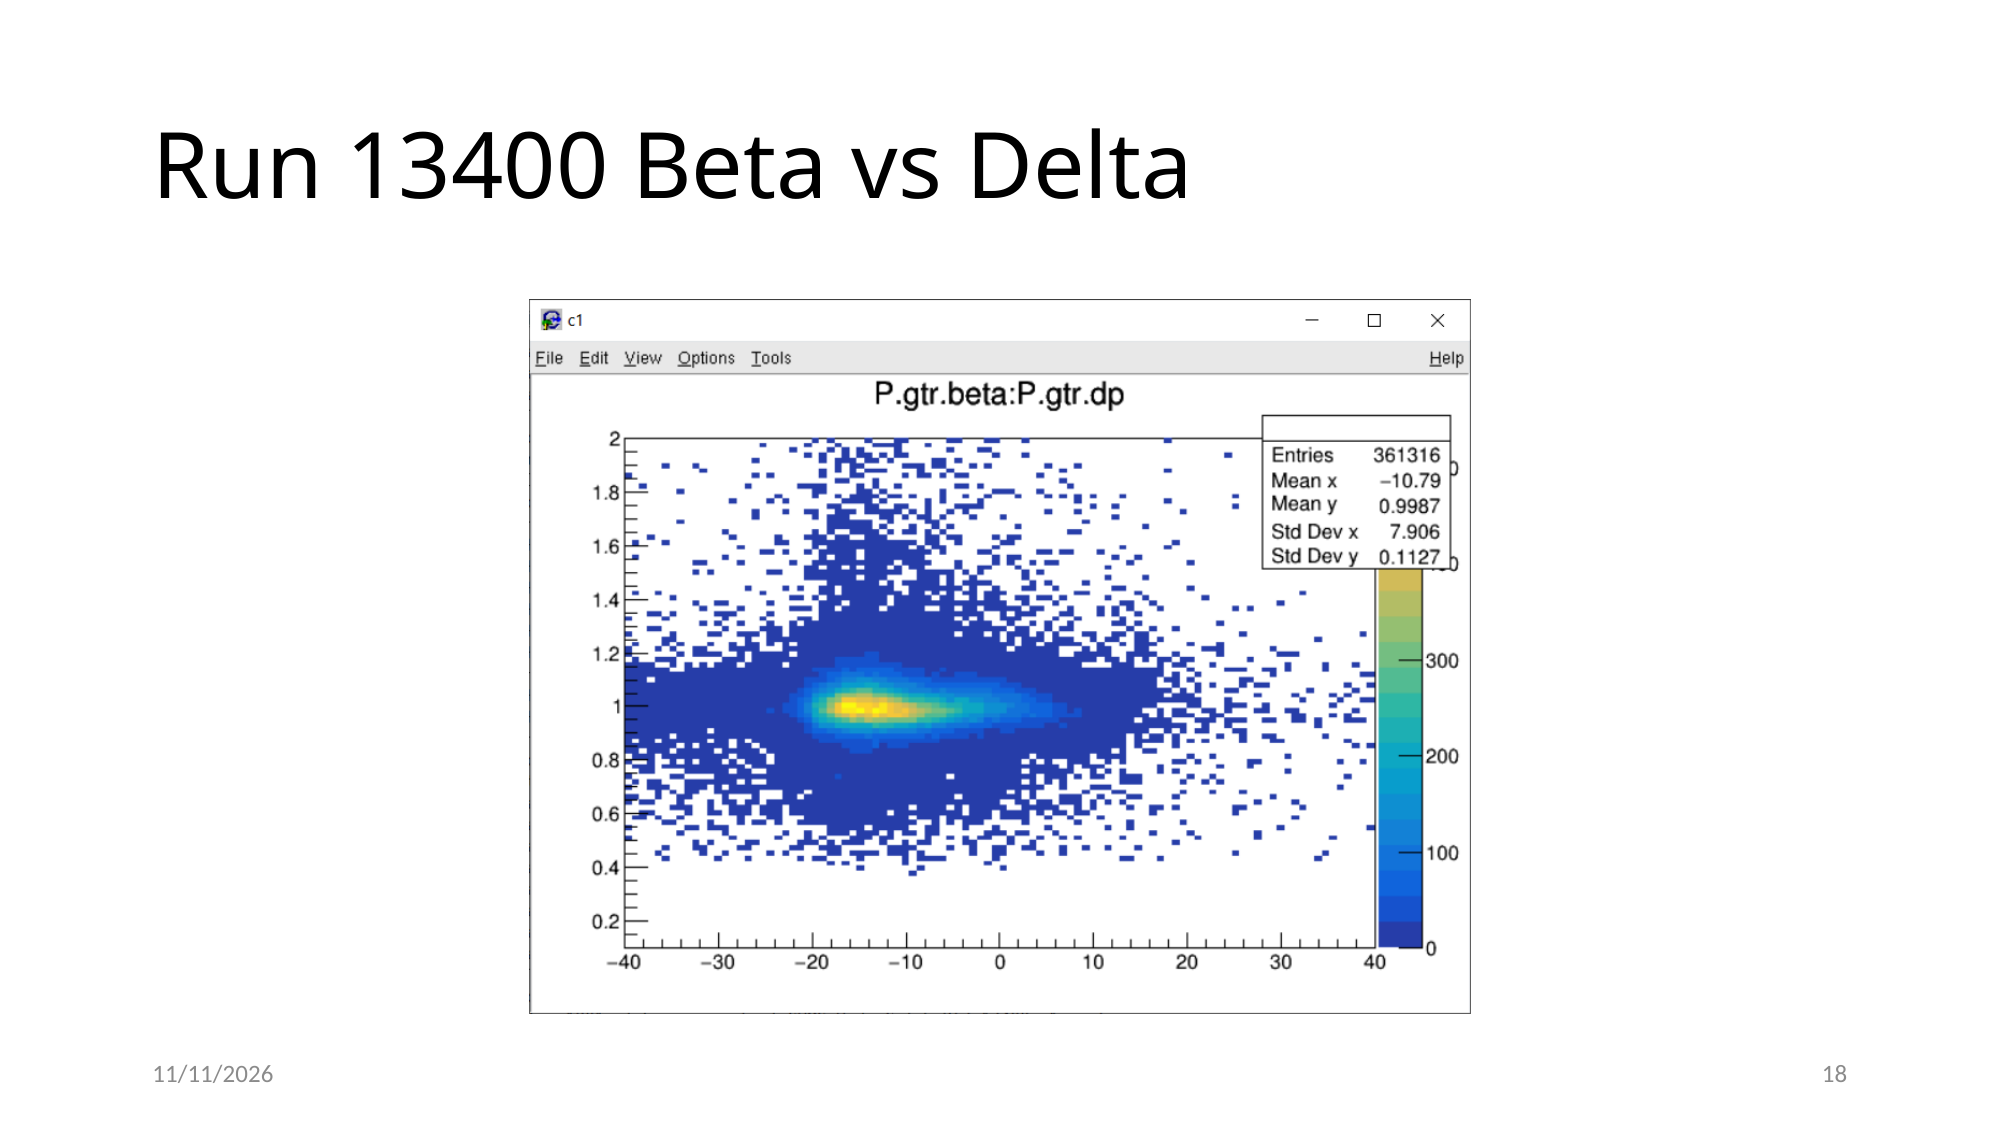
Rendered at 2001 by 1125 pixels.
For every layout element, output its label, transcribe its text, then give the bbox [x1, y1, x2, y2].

title Run 13400 Beta vs Delta [137, 59, 1863, 278]
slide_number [137, 1042, 588, 1103]
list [529, 299, 1471, 1014]
slide_number 18 [1412, 1042, 1863, 1103]
